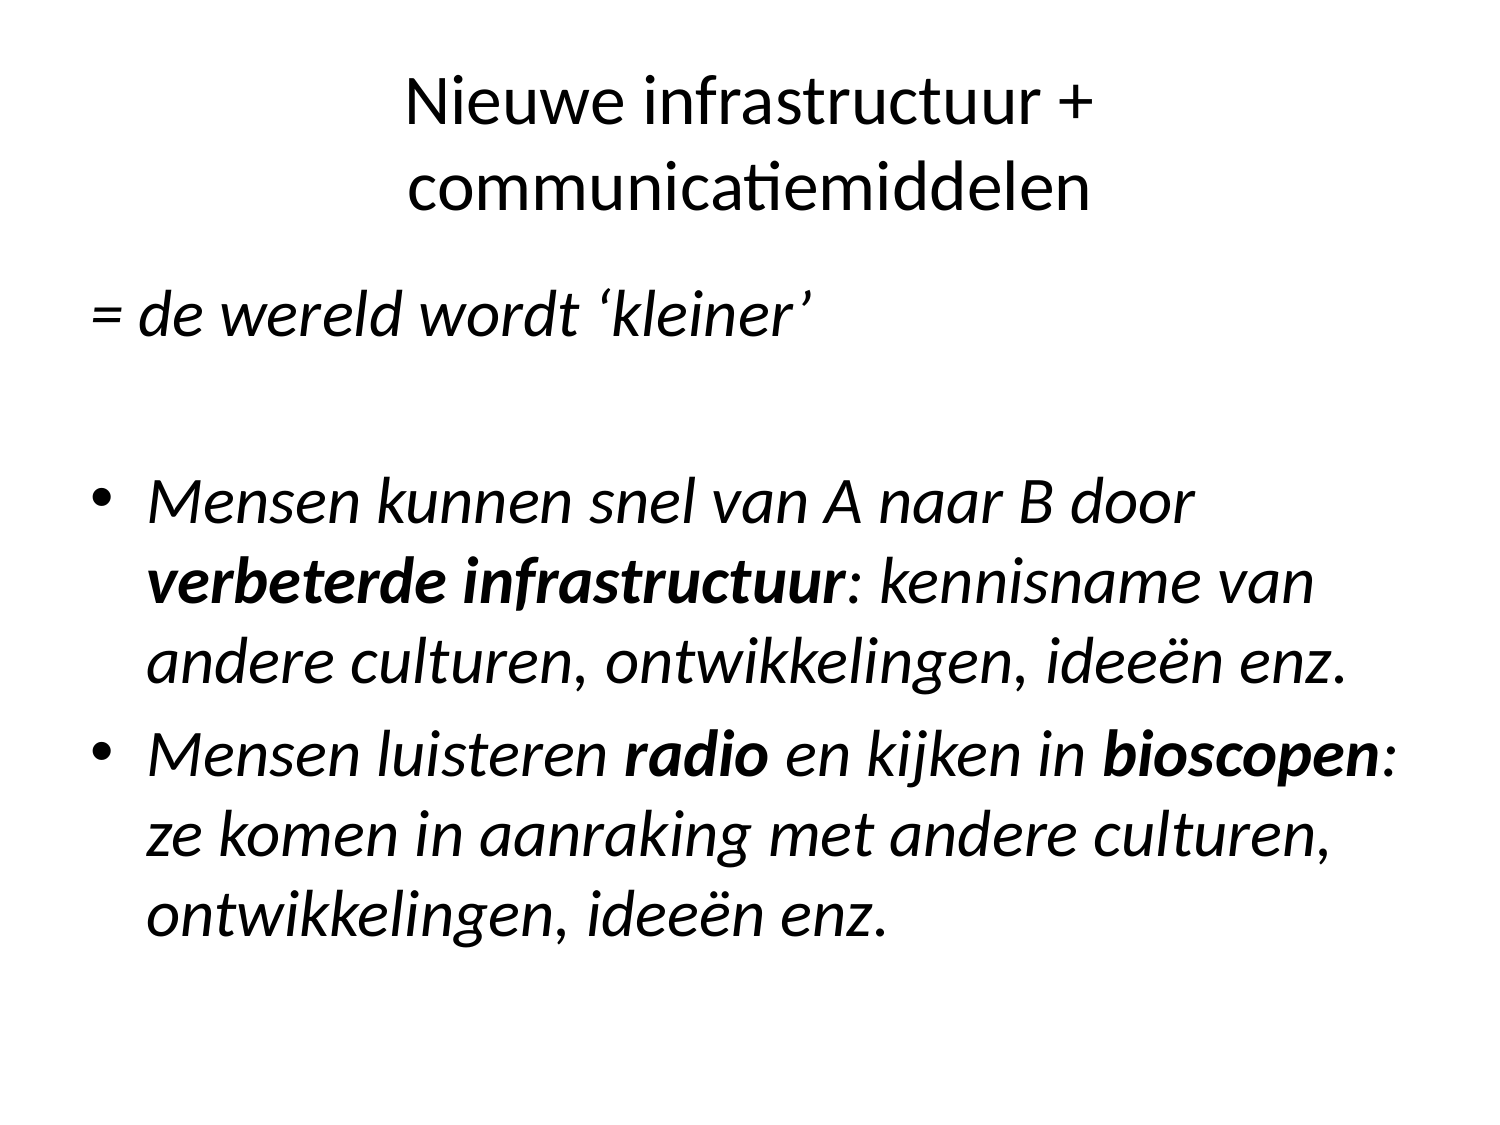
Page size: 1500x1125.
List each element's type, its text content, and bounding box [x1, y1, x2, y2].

list = de wereld wordt ‘kleiner’ Mensen kunnen snel van A naar B door verbeterde infrastructuur: kennisname van andere culturen, ontwikkelingen, ideeën enz. Mensen luisteren radio en kijken in bioscopen: ze komen in aanraking met andere culturen, ontwikkelingen, ideeën enz. [75, 262, 1425, 1005]
title Nieuwe infrastructuur + communicatiemiddelen [75, 45, 1425, 233]
